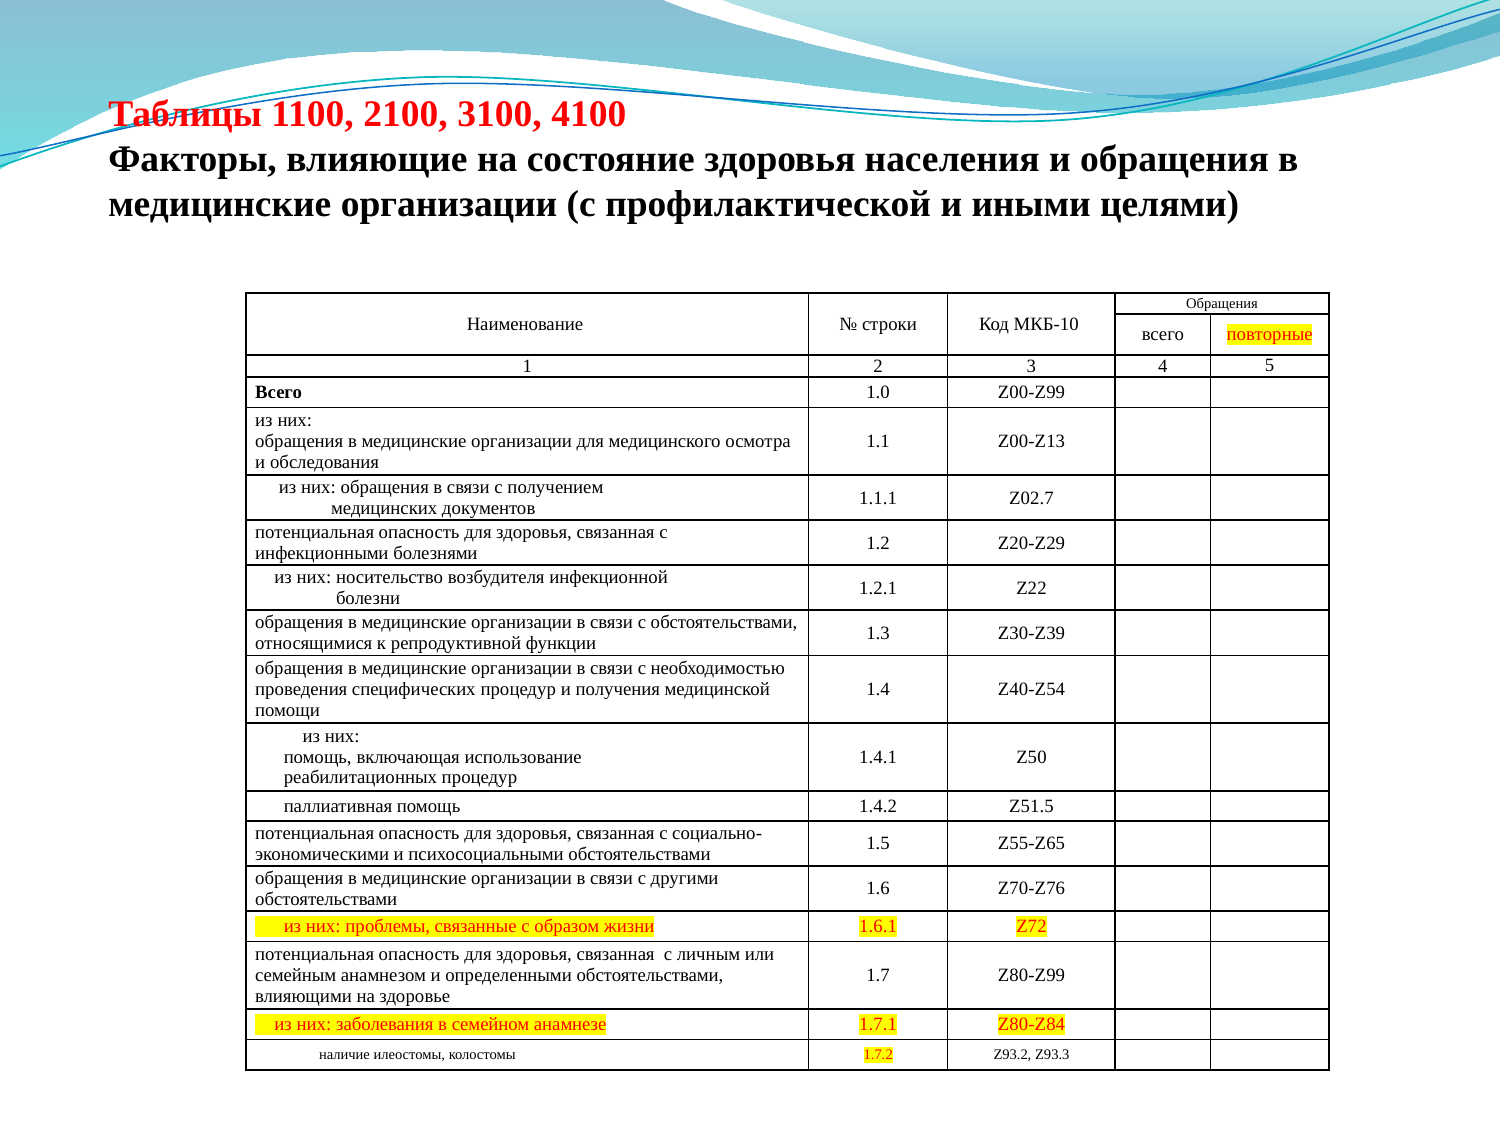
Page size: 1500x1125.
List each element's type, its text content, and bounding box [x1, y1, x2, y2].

table_cell Z20-Z29 [948, 521, 1114, 564]
table_cell [1116, 521, 1210, 564]
table_cell обращения в медицинские организации в связи с другими обстоятельствами [247, 867, 808, 910]
table_cell Z00-Z99 [948, 378, 1114, 407]
table_cell 5 [1211, 356, 1328, 376]
table_cell Z93.2, Z93.3 [948, 1040, 1114, 1069]
table_cell Z55-Z65 [948, 822, 1114, 865]
table_cell 1.6 [809, 867, 947, 910]
text_box Таблицы 1100, 2100, 3100, 4100 Факторы, влияющие на состояние здоровья населения и обращения в медицинские организации (с профилактической и иными целями) [93, 81, 1442, 277]
table_cell всего [1116, 315, 1210, 354]
table_cell 1.7.2 [809, 1040, 947, 1069]
table_cell [1211, 1010, 1328, 1039]
table_cell Z70-Z76 [948, 867, 1114, 910]
table_cell 1.5 [809, 822, 947, 865]
table_cell 3 [948, 356, 1114, 376]
table_cell Z02.7 [948, 476, 1114, 519]
table_cell [1116, 724, 1210, 790]
table_cell [1211, 792, 1328, 820]
table_cell [1116, 1040, 1210, 1069]
table_cell 1.7 [809, 942, 947, 1008]
table_cell 1.4.1 [809, 724, 947, 790]
table_header Обращения [1116, 294, 1328, 313]
table_cell [1211, 476, 1328, 519]
table_cell паллиативная помощь [247, 792, 808, 820]
table_cell Всего [247, 378, 808, 407]
table_cell Z30-Z39 [948, 611, 1114, 655]
table_cell [1211, 408, 1328, 474]
table_cell [1116, 611, 1210, 655]
table_cell 1.1 [809, 408, 947, 474]
table_cell [1116, 566, 1210, 609]
table_cell Z72 [948, 912, 1114, 941]
table_cell [1116, 1010, 1210, 1039]
table_cell из них: носительство возбудителя инфекционной болезни [247, 566, 808, 609]
table_cell [1211, 566, 1328, 609]
table_cell из них: обращения в связи с получением медицинских документов [247, 476, 808, 519]
table_cell 1 [247, 356, 808, 376]
table_cell [1211, 611, 1328, 655]
table_cell Z00-Z13 [948, 408, 1114, 474]
table_header Код МКБ-10 [948, 294, 1114, 354]
table_header № строки [809, 294, 947, 354]
table_cell [1211, 942, 1328, 1008]
table_cell [1211, 656, 1328, 722]
table_cell 1.2 [809, 521, 947, 564]
table_cell 1.0 [809, 378, 947, 407]
table_cell [1116, 656, 1210, 722]
table_cell 1.6.1 [809, 912, 947, 941]
table_cell [1116, 378, 1210, 407]
table_cell повторные [1211, 315, 1328, 354]
table_cell [1116, 476, 1210, 519]
table_header Наименование [247, 294, 808, 354]
table_cell из них: обращения в медицинские организации для медицинского осмотра и обследования [247, 408, 808, 474]
table_cell Z22 [948, 566, 1114, 609]
table_cell потенциальная опасность для здоровья, связанная с личным или семейным анамнезом и определенными обстоятельствами, влияющими на здоровье [247, 942, 808, 1008]
table_cell обращения в медицинские организации в связи с необходимостью проведения специфических процедур и получения медицинской помощи [247, 656, 808, 722]
table_cell [1116, 867, 1210, 910]
table_cell наличие илеостомы, колостомы [247, 1040, 808, 1069]
table_cell 1.2.1 [809, 566, 947, 609]
table_cell потенциальная опасность для здоровья, связанная с инфекционными болезнями [247, 521, 808, 564]
table_cell обращения в медицинские организации в связи с обстоятельствами, относящимися к репродуктивной функции [247, 611, 808, 655]
table_cell [1211, 867, 1328, 910]
table_cell потенциальная опасность для здоровья, связанная с социально-экономическими и психосоциальными обстоятельствами [247, 822, 808, 865]
table_cell [1116, 408, 1210, 474]
table_cell [1116, 792, 1210, 820]
table_cell [1116, 942, 1210, 1008]
table_cell Z40-Z54 [948, 656, 1114, 722]
table_cell [1211, 521, 1328, 564]
table_cell 1.7.1 [809, 1010, 947, 1039]
table_cell Z80-Z84 [948, 1010, 1114, 1039]
table_cell из них: проблемы, связанные с образом жизни [247, 912, 808, 941]
table_cell Z80-Z99 [948, 942, 1114, 1008]
table_cell [1211, 724, 1328, 790]
table_cell Z51.5 [948, 792, 1114, 820]
table_cell [1116, 822, 1210, 865]
table_cell из них: помощь, включающая использование реабилитационных процедур [247, 724, 808, 790]
table_cell 1.4 [809, 656, 947, 722]
table_cell 1.1.1 [809, 476, 947, 519]
table_cell [1211, 1040, 1328, 1069]
table_cell [1116, 912, 1210, 941]
table_cell [1211, 378, 1328, 407]
table_cell [1211, 822, 1328, 865]
table_cell 1.4.2 [809, 792, 947, 820]
table_cell из них: заболевания в семейном анамнезе [247, 1010, 808, 1039]
table_cell [1211, 912, 1328, 941]
table_cell 4 [1116, 356, 1210, 376]
table_cell 2 [809, 356, 947, 376]
table_cell Z50 [948, 724, 1114, 790]
table_cell 1.3 [809, 611, 947, 655]
text_box [187, 277, 1353, 619]
